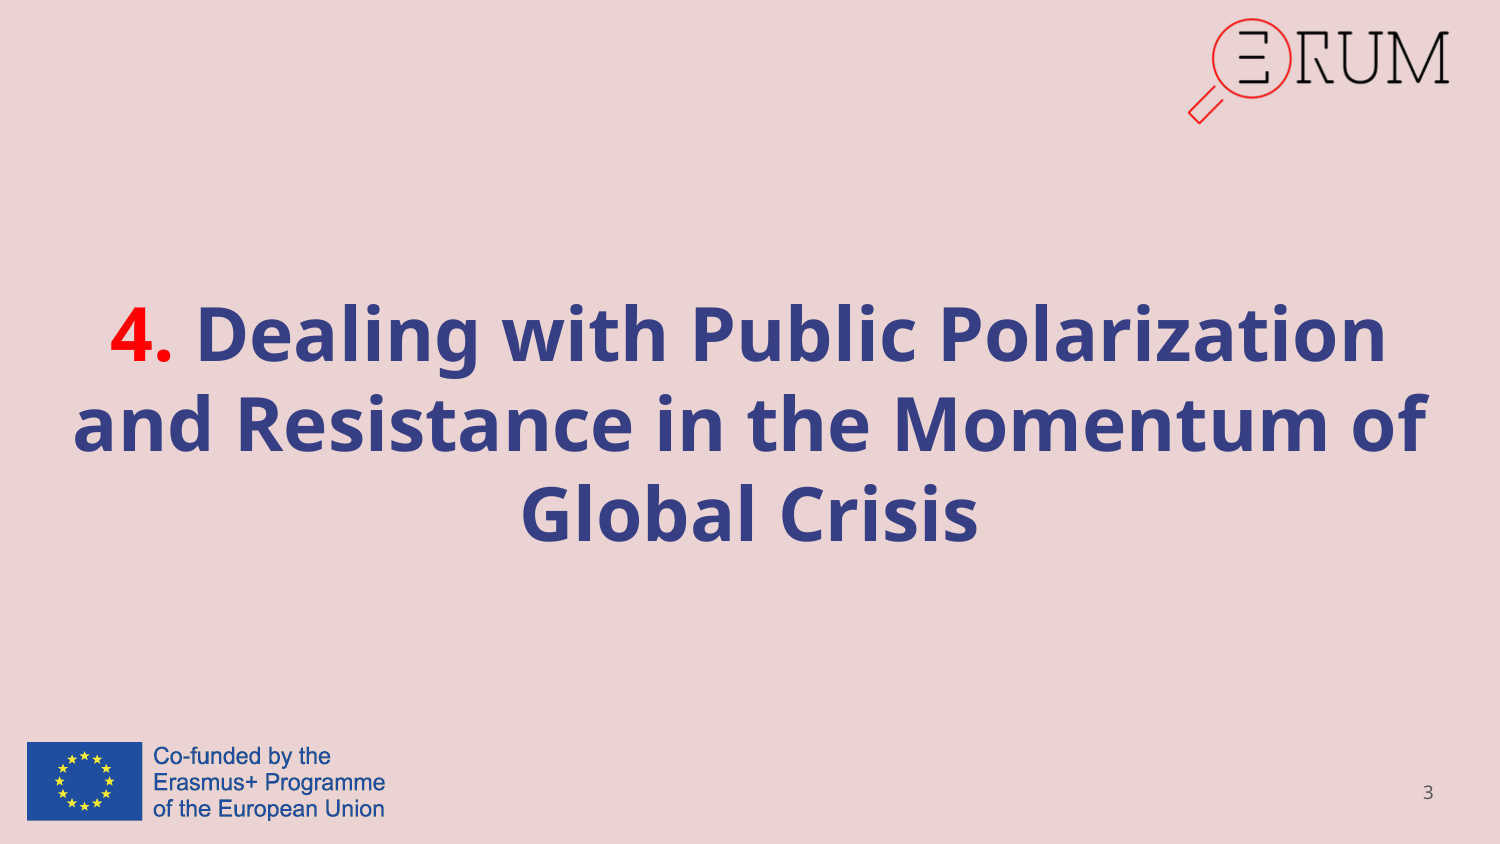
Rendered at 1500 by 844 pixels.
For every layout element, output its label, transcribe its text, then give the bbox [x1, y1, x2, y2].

slide_number 3 [1358, 761, 1449, 826]
title 4. Dealing with Public Polarization and Resistance in the Momentum of Global Crisis [51, 352, 1449, 491]
picture [27, 742, 385, 821]
picture [1136, 0, 1500, 137]
